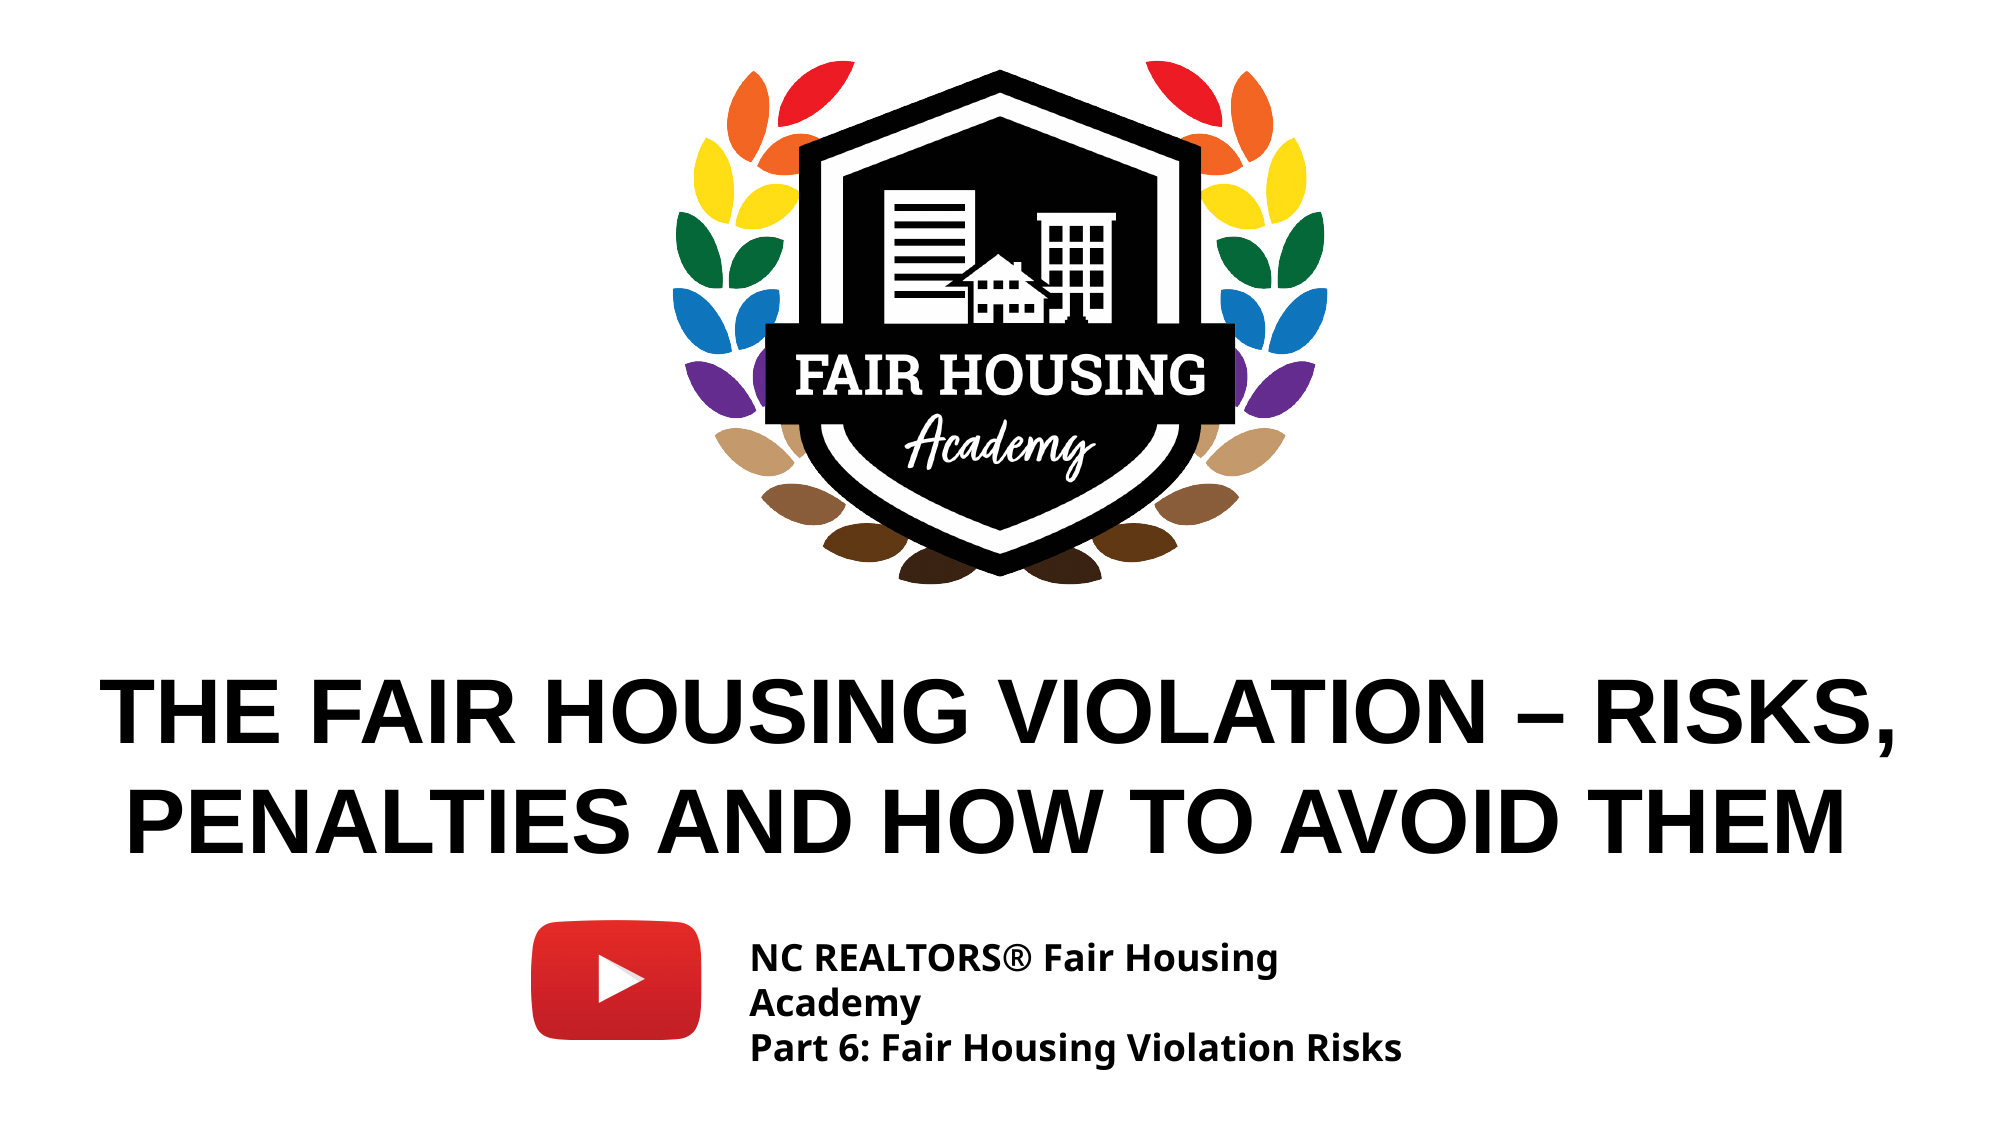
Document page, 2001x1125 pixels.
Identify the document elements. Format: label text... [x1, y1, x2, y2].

picture [656, 44, 1344, 601]
title THE FAIR HOUSING VIOLATION – RISKS, PENALTIES AND HOW TO AVOID THEM [90, 651, 1910, 885]
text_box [531, 920, 1469, 1040]
